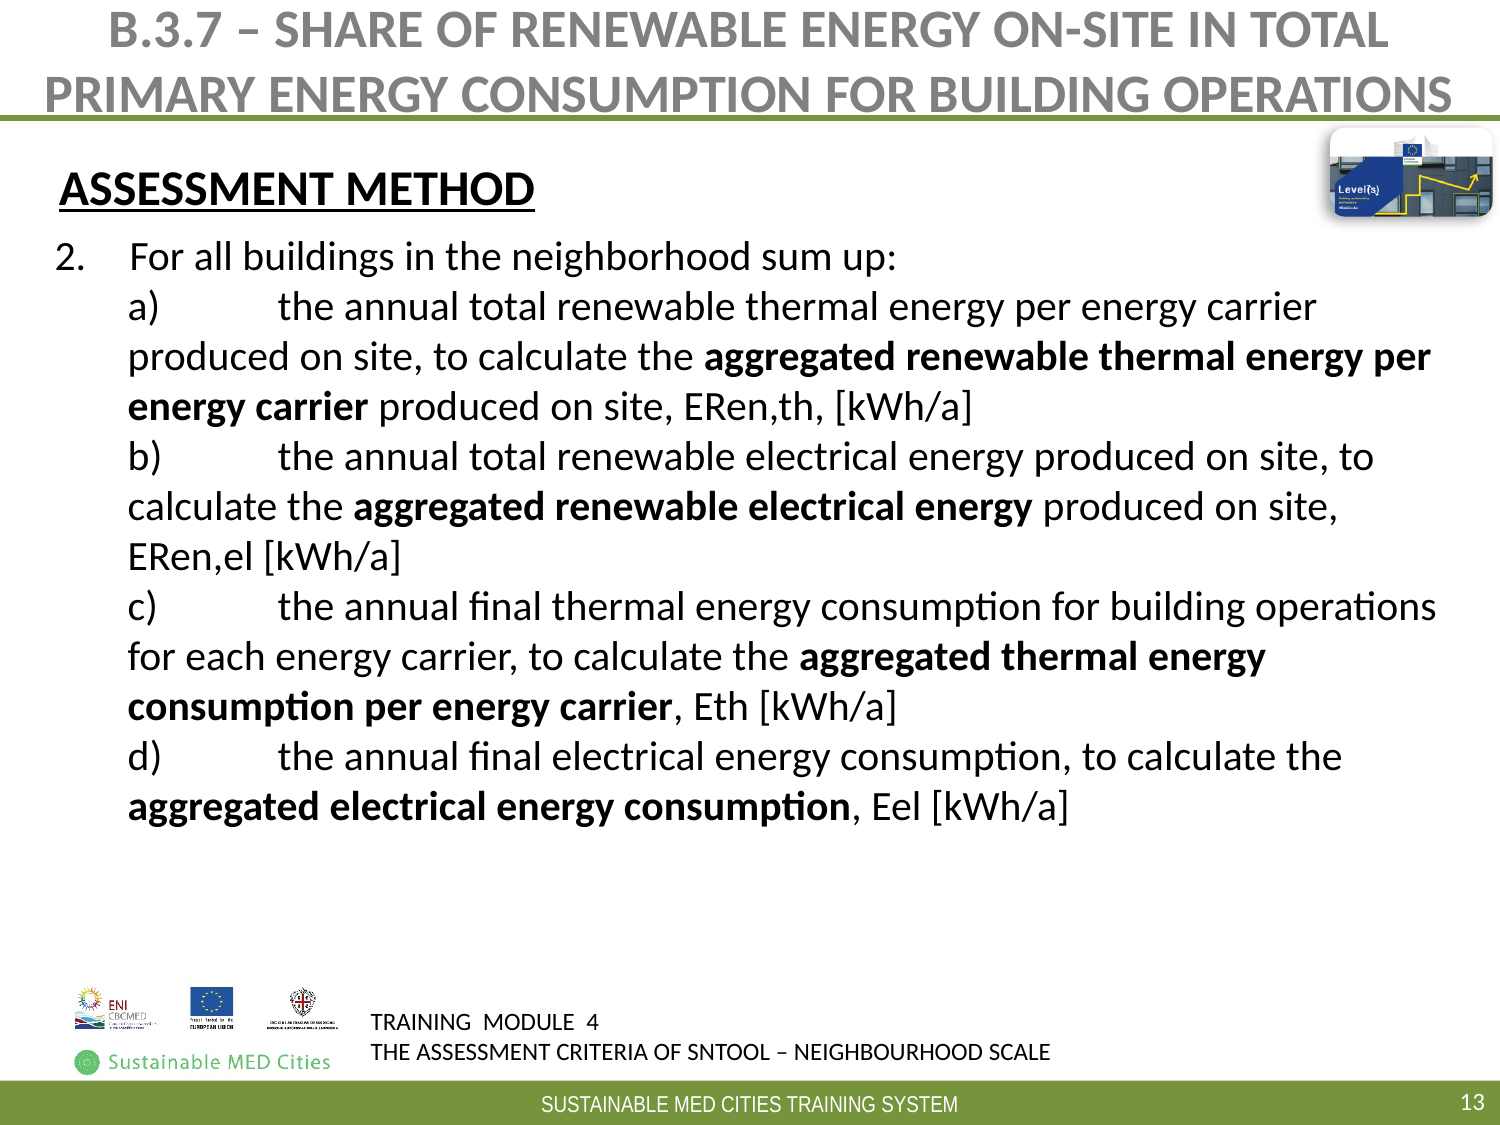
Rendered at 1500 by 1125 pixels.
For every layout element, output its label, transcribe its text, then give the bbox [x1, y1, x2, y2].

text_box ASSESSMENT METHOD [43, 147, 1326, 221]
title B.3.7 – SHARE OF RENEWABLE ENERGY ON-SITE IN TOTAL PRIMARY ENERGY CONSUMPTION FOR BUILDING OPERATIONS [0, 0, 1500, 117]
slide_number 13 [1149, 1078, 1500, 1123]
picture [62, 978, 356, 1080]
picture [1329, 127, 1493, 217]
text_box For all buildings in the neighborhood sum up: a) the annual total renewable thermal energy per energy carrier produced on site, to calculate the aggregated renewable thermal energy per energy carrier produced on site, ERen,th, [kWh/a] b) the annual total renewable electrical energy produced on site, to calculate the aggregated renewable electrical energy produced on site, ERen,el [kWh/a] c) the annual final thermal energy consumption for building operations for each energy carrier, to calculate the aggregated thermal energy consumption per energy carrier, Eth [kWh/a] d) the annual final electrical energy consumption, to calculate the aggregated electrical energy consumption, Eel [kWh/a] [39, 221, 1458, 887]
